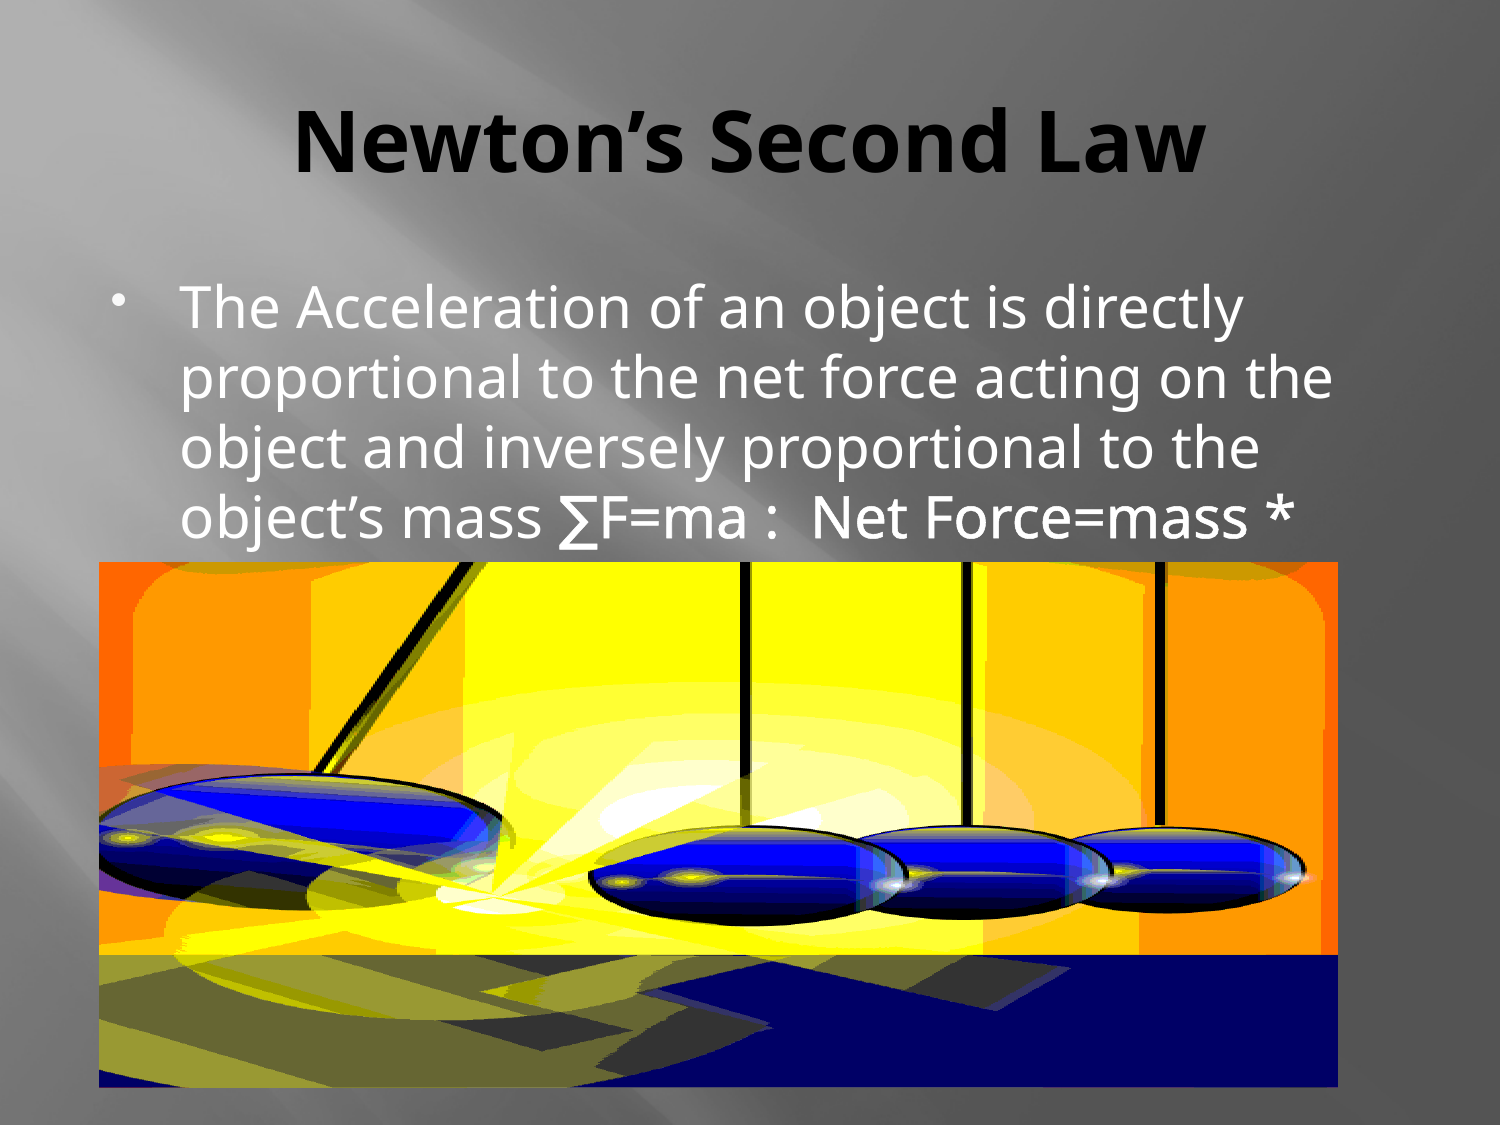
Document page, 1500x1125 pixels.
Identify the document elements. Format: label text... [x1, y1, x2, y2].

title Newton’s Second Law [75, 45, 1425, 233]
picture [99, 562, 1338, 1088]
list The Acceleration of an object is directly proportional to the net force acting on the object and inversely proportional to the object’s mass ∑F=ma : Net Force=mass * accelaration [75, 262, 1425, 1035]
